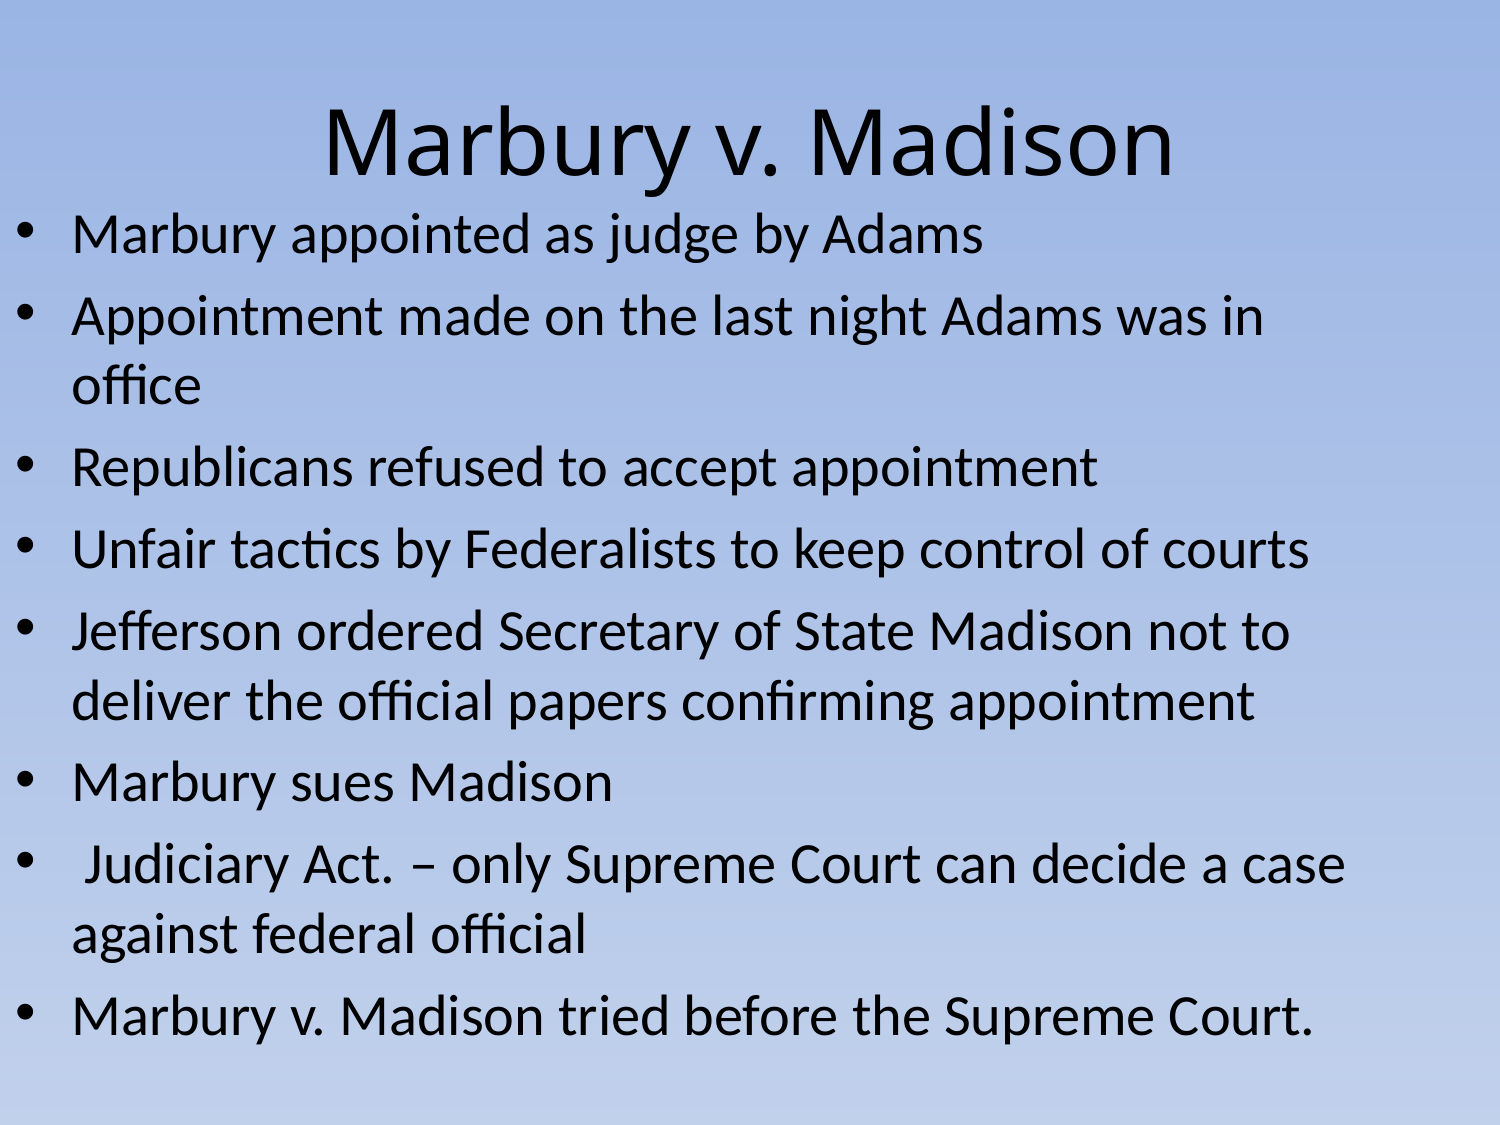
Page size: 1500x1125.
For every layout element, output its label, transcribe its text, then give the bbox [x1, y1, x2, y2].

title Marbury v. Madison [75, 45, 1425, 187]
list Marbury appointed as judge by Adams Appointment made on the last night Adams was in office Republicans refused to accept appointment Unfair tactics by Federalists to keep control of courts Jefferson ordered Secretary of State Madison not to deliver the official papers confirming appointment Marbury sues Madison Judiciary Act. – only Supreme Court can decide a case against federal official Marbury v. Madison tried before the Supreme Court. [0, 187, 1425, 1050]
